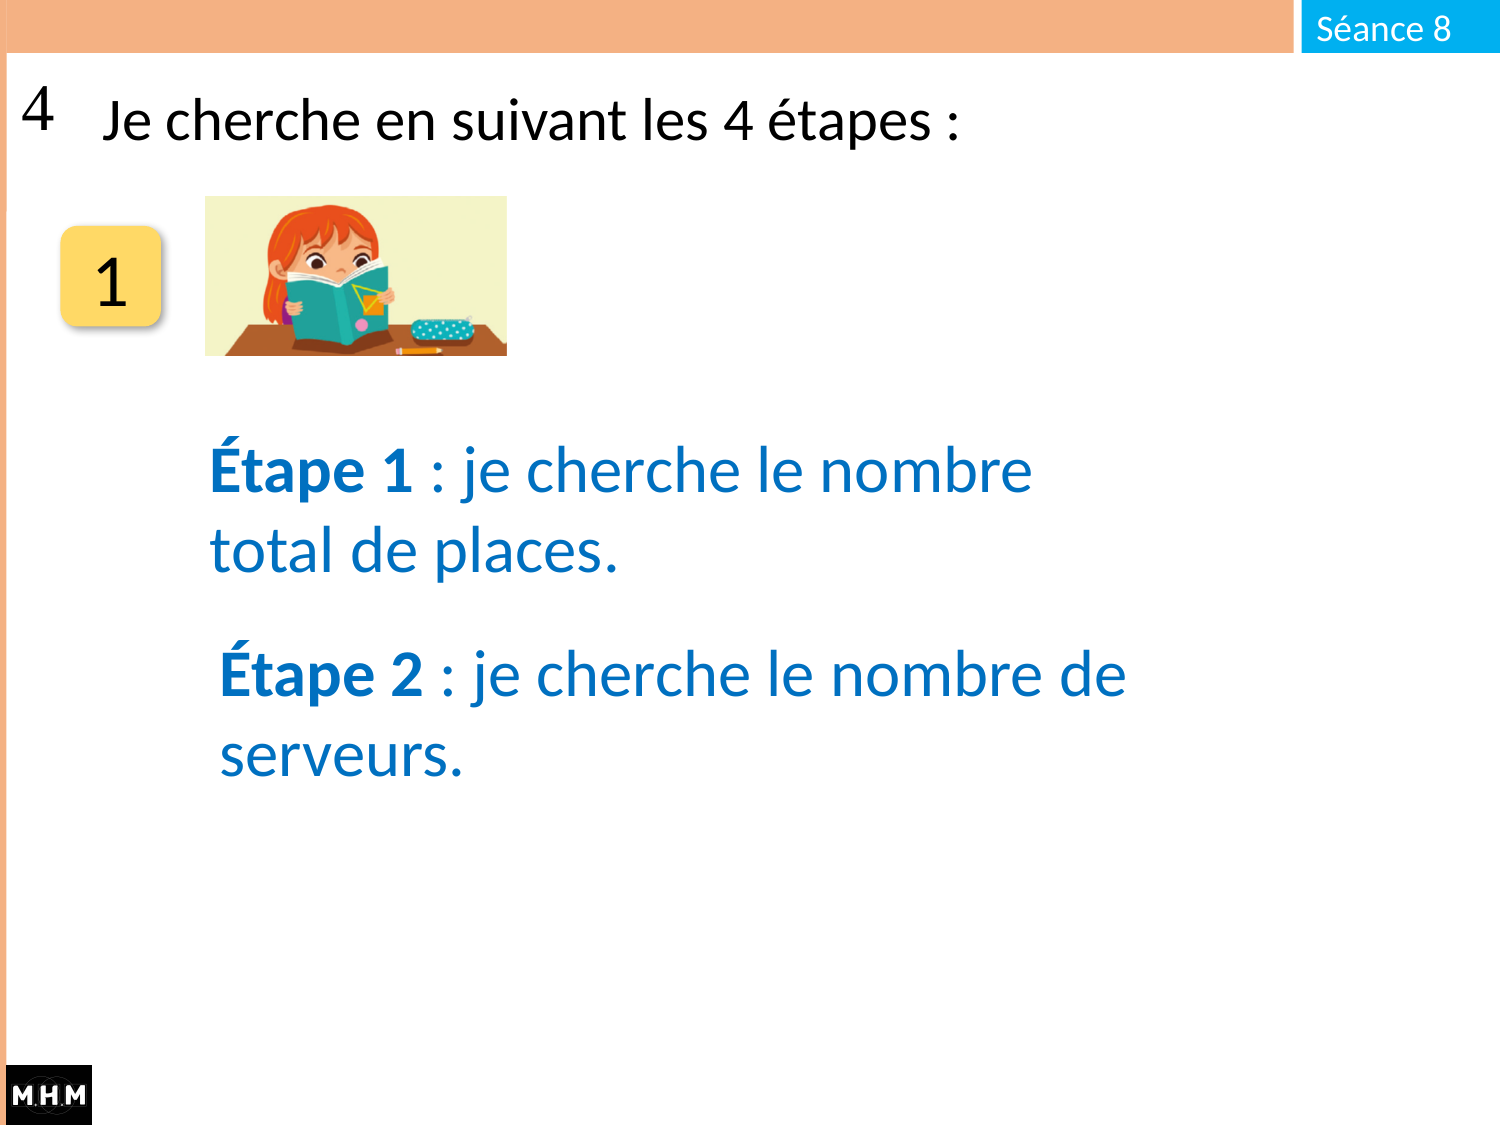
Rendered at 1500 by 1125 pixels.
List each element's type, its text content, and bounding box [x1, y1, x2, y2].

text_box Étape 2 : je cherche le nombre de serveurs. [204, 622, 1185, 798]
picture [6, 1065, 92, 1125]
picture [204, 196, 515, 356]
text_box Étape 1 : je cherche le nombre total de places. [194, 418, 1179, 594]
text_box 1 [58, 223, 164, 329]
title Je cherche en suivant les 4 étapes : [88, 35, 1382, 161]
